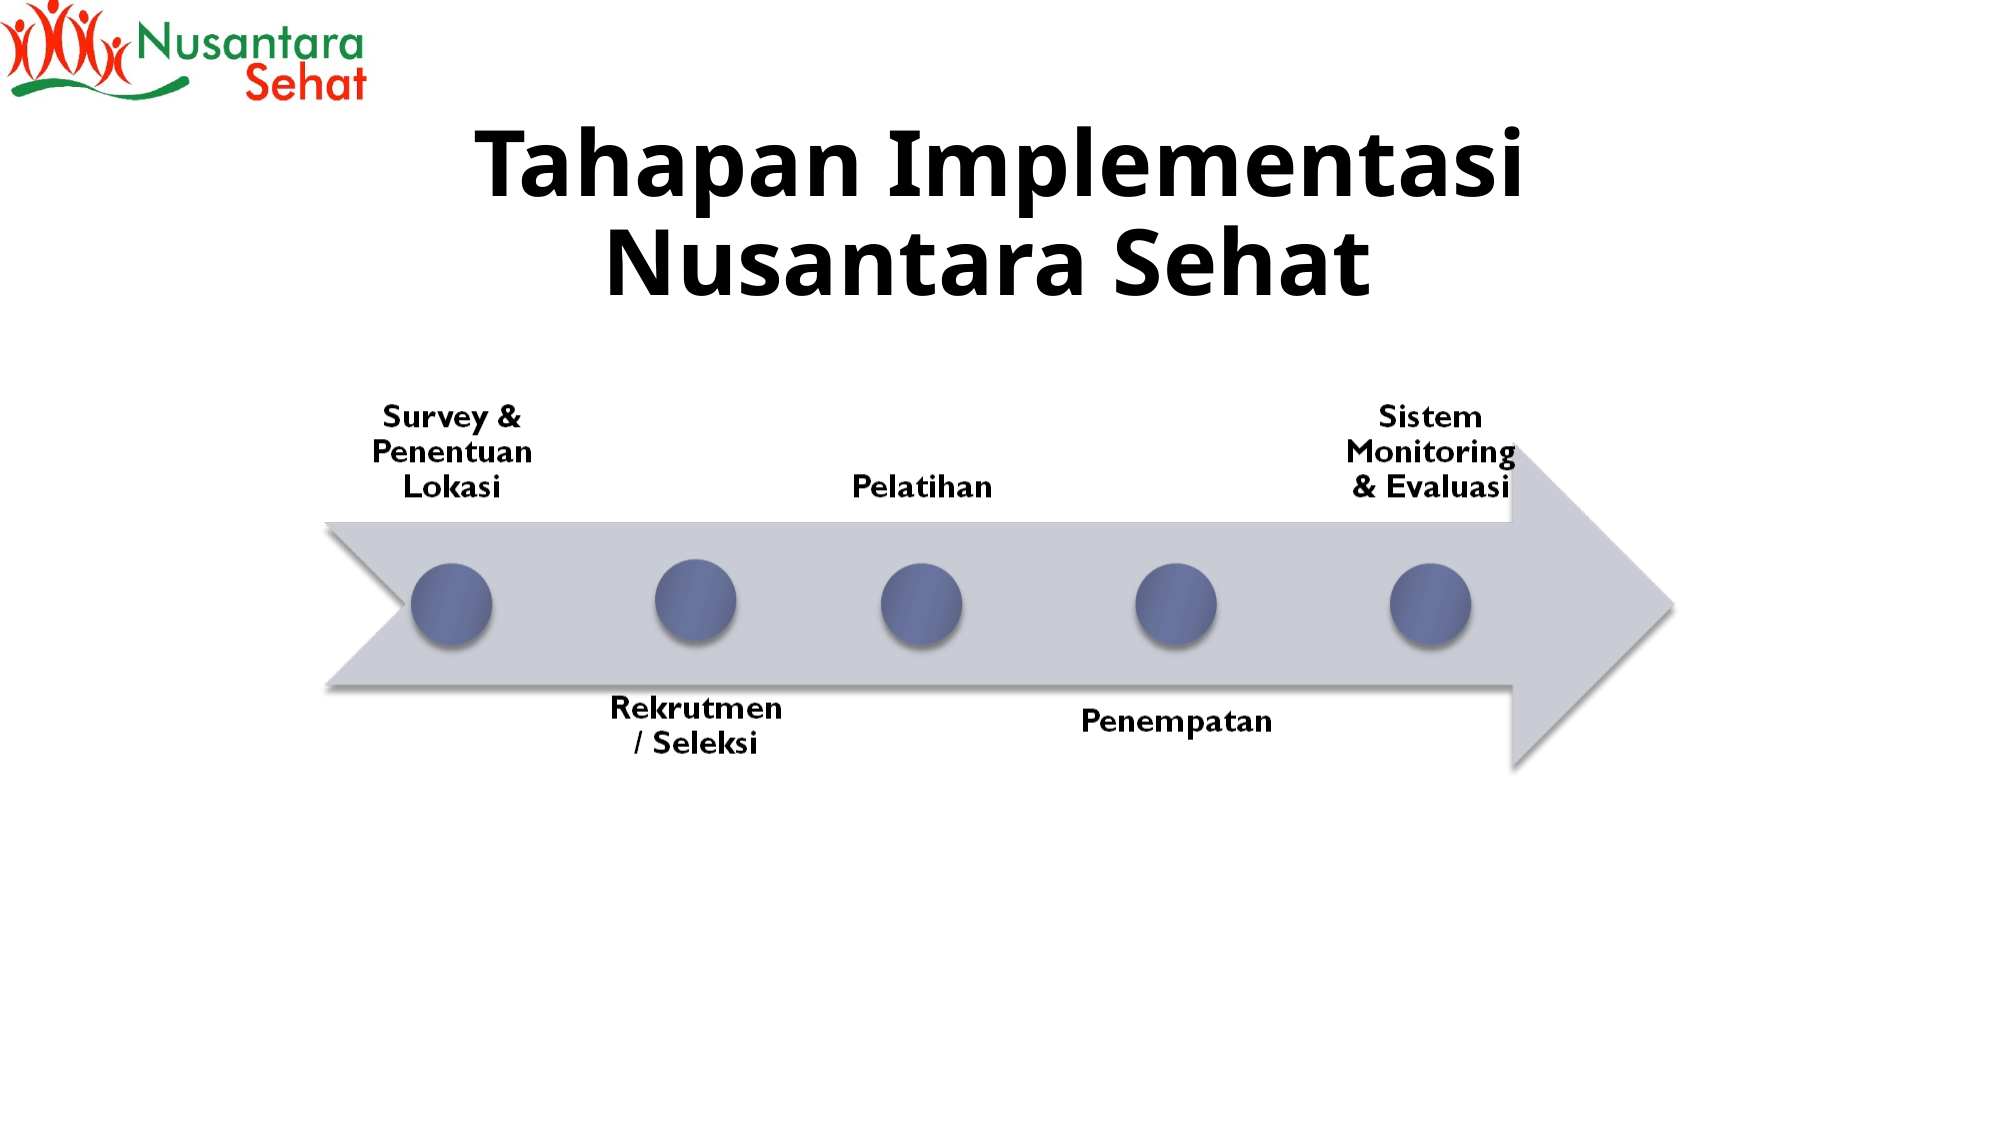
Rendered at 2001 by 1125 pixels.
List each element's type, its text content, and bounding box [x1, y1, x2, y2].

picture [0, 0, 372, 110]
title Tahapan Implementasi Nusantara Sehat [249, 110, 1750, 248]
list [314, 198, 1685, 1016]
